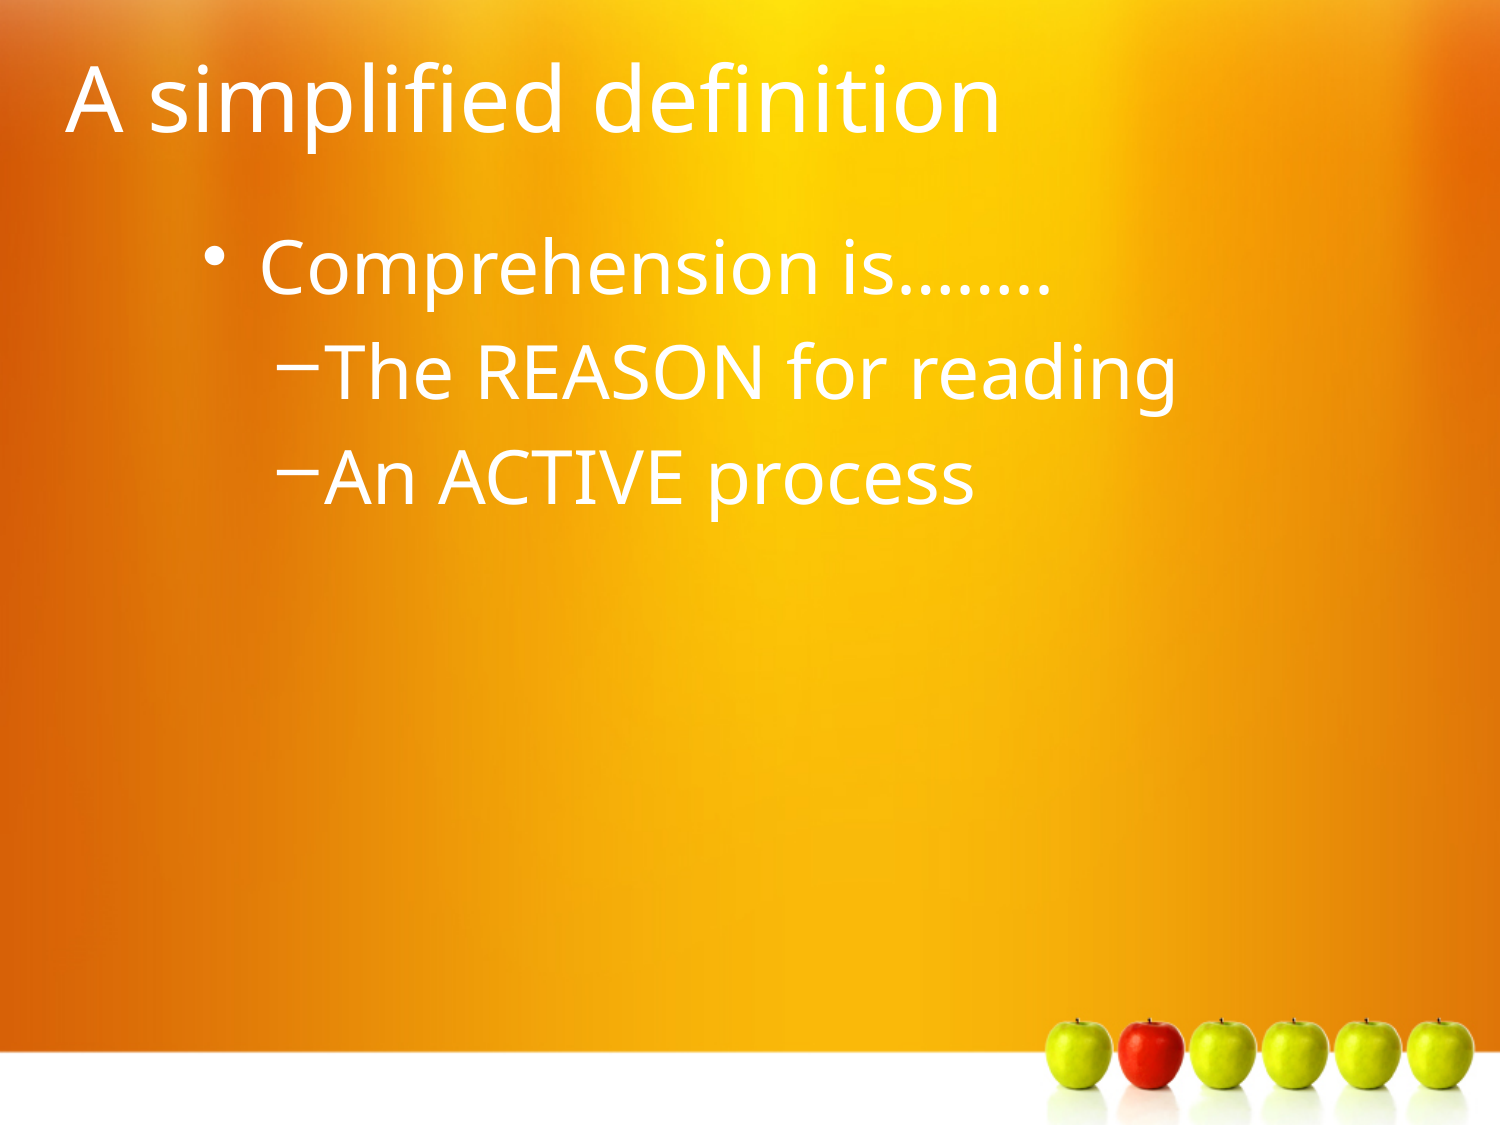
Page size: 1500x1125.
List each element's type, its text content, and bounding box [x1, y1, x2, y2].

picture [0, 0, 1500, 1125]
list Comprehension is…….. The REASON for reading An ACTIVE process [187, 212, 1388, 938]
title A simplified definition [50, 37, 1400, 155]
